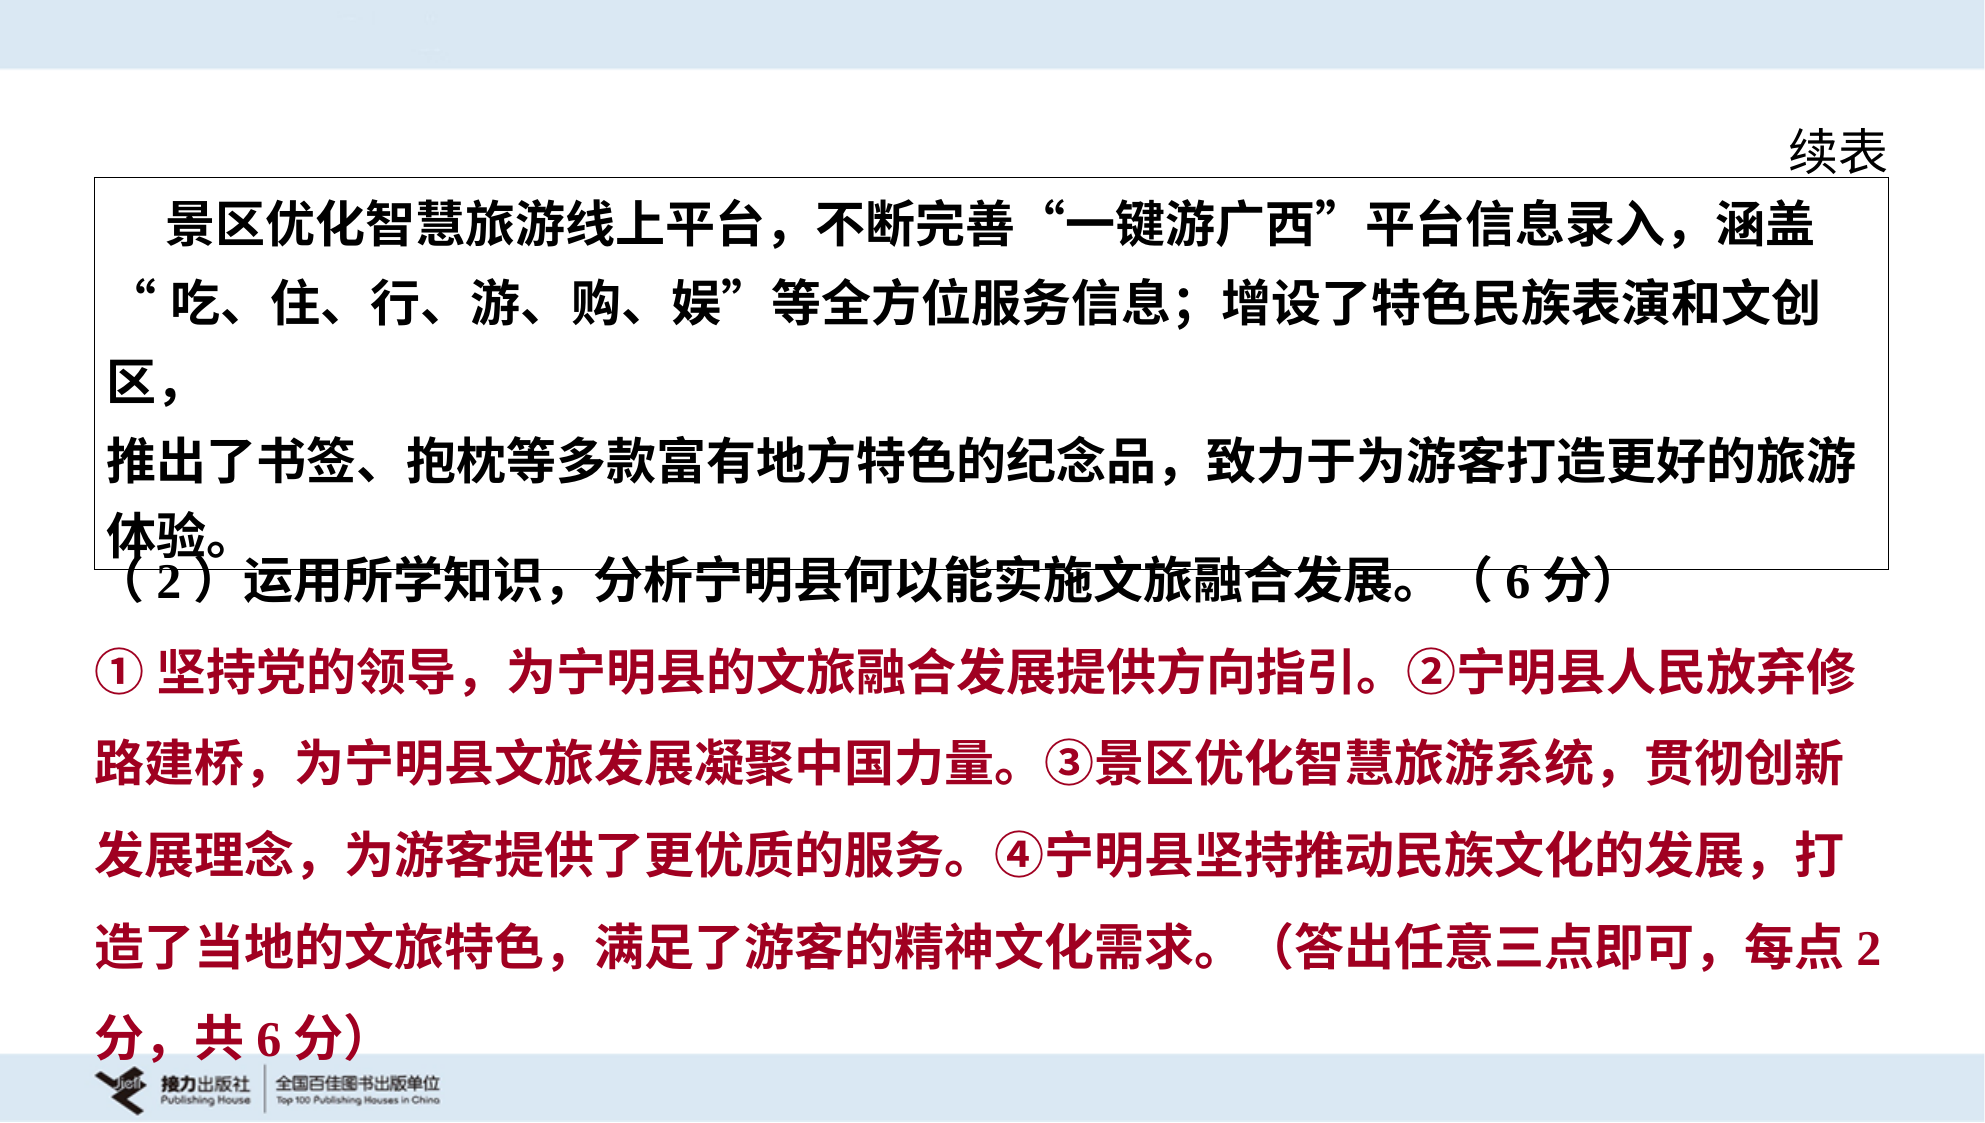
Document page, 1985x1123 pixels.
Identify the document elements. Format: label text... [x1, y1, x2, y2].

text_box ①坚持党的领导，为宁明县的文旅融合发展提供方向指引。②宁明县人民放弃修 路建桥，为宁明县文旅发展凝聚中国力量。③景区优化智慧旅游系统，贯彻创新 发展理念，为游客提供了更优质的服务。④宁明县坚持推动民族文化的发展，打 造了当地的文旅特色，满足了游客的精神文化需求。（答出任意三点即可，每点2 分，共6分） [94, 608, 1892, 1067]
text_box 续表 [1787, 88, 1889, 181]
table_header 景区优化智慧旅游线上平台，不断完善“一键游广西”平台信息录入，涵盖 “吃、住、行、游、购、娱”等全方位服务信息；增设了特色民族表演和文创区， 推出了书签、抱枕等多款富有地方特色的纪念品，致力于为游客打造更好的旅游 体验。 [95, 178, 1888, 521]
text_box （2）运用所学知识，分析宁明县何以能实施文旅融合发展。（6分） [94, 521, 1892, 608]
picture [0, 0, 1985, 1122]
